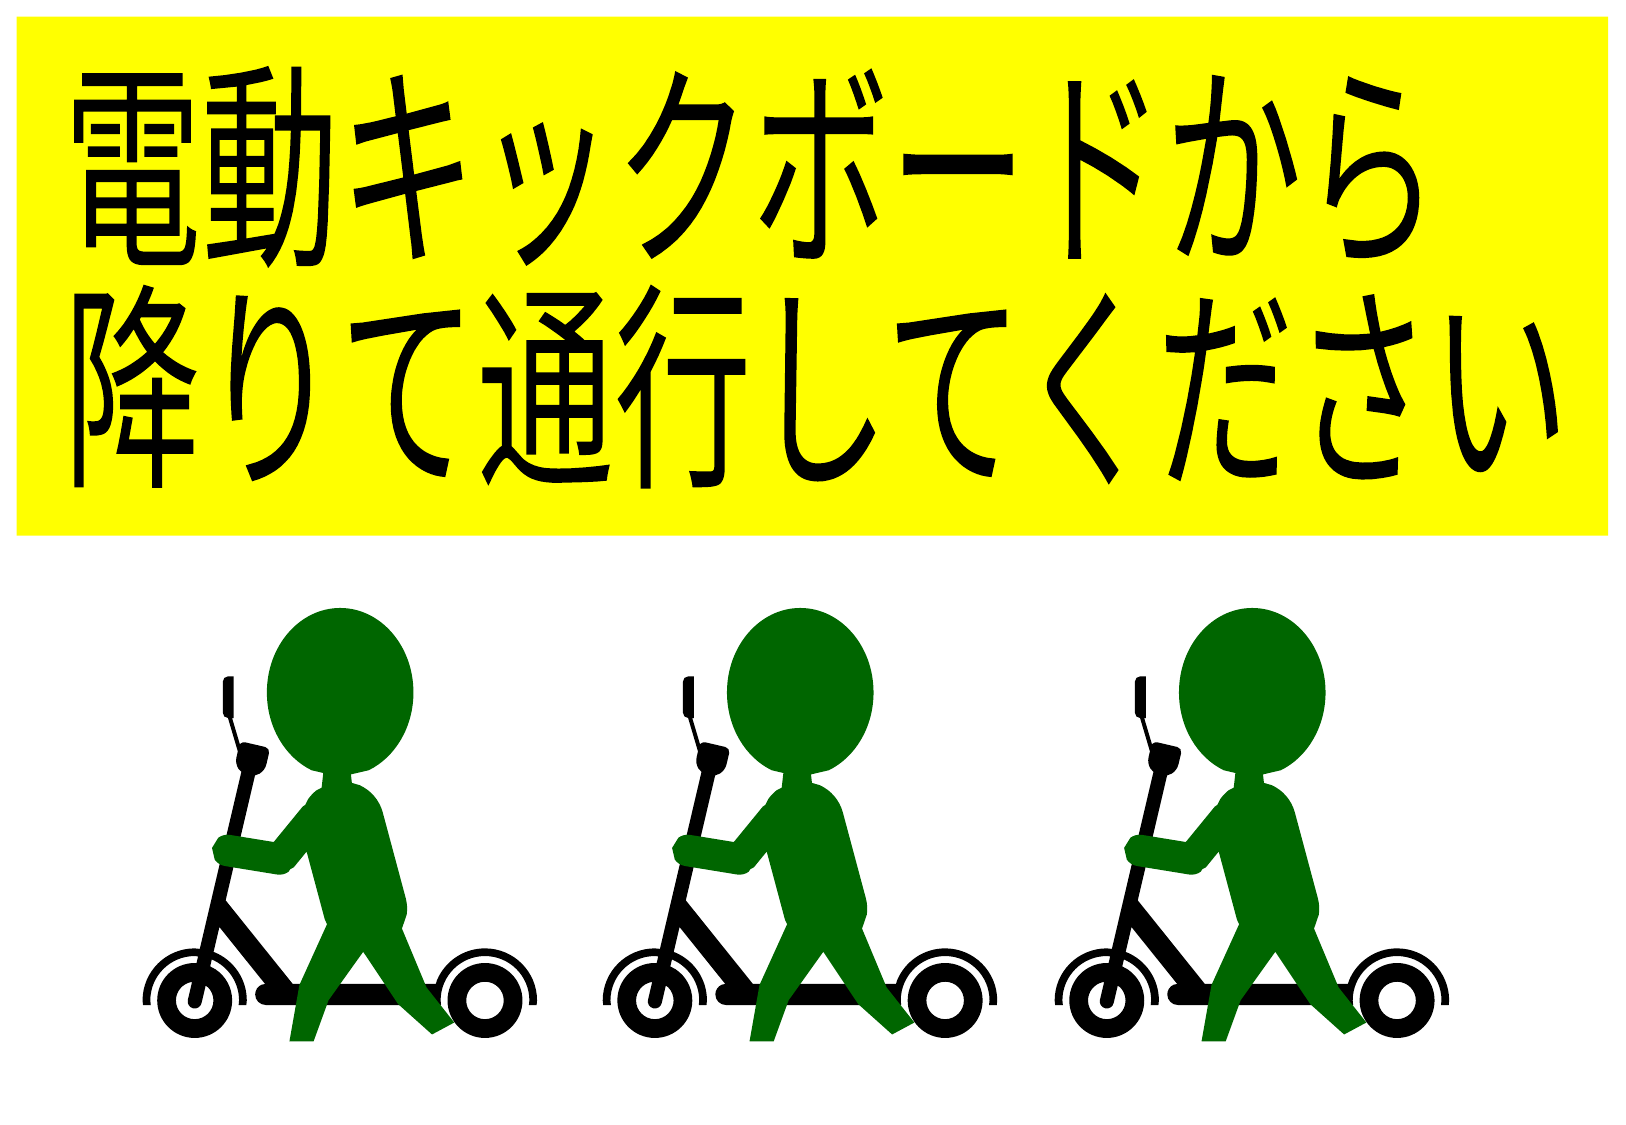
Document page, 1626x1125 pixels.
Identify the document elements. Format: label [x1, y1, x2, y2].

text_box [14, 15, 1610, 538]
text_box [142, 607, 1450, 1042]
